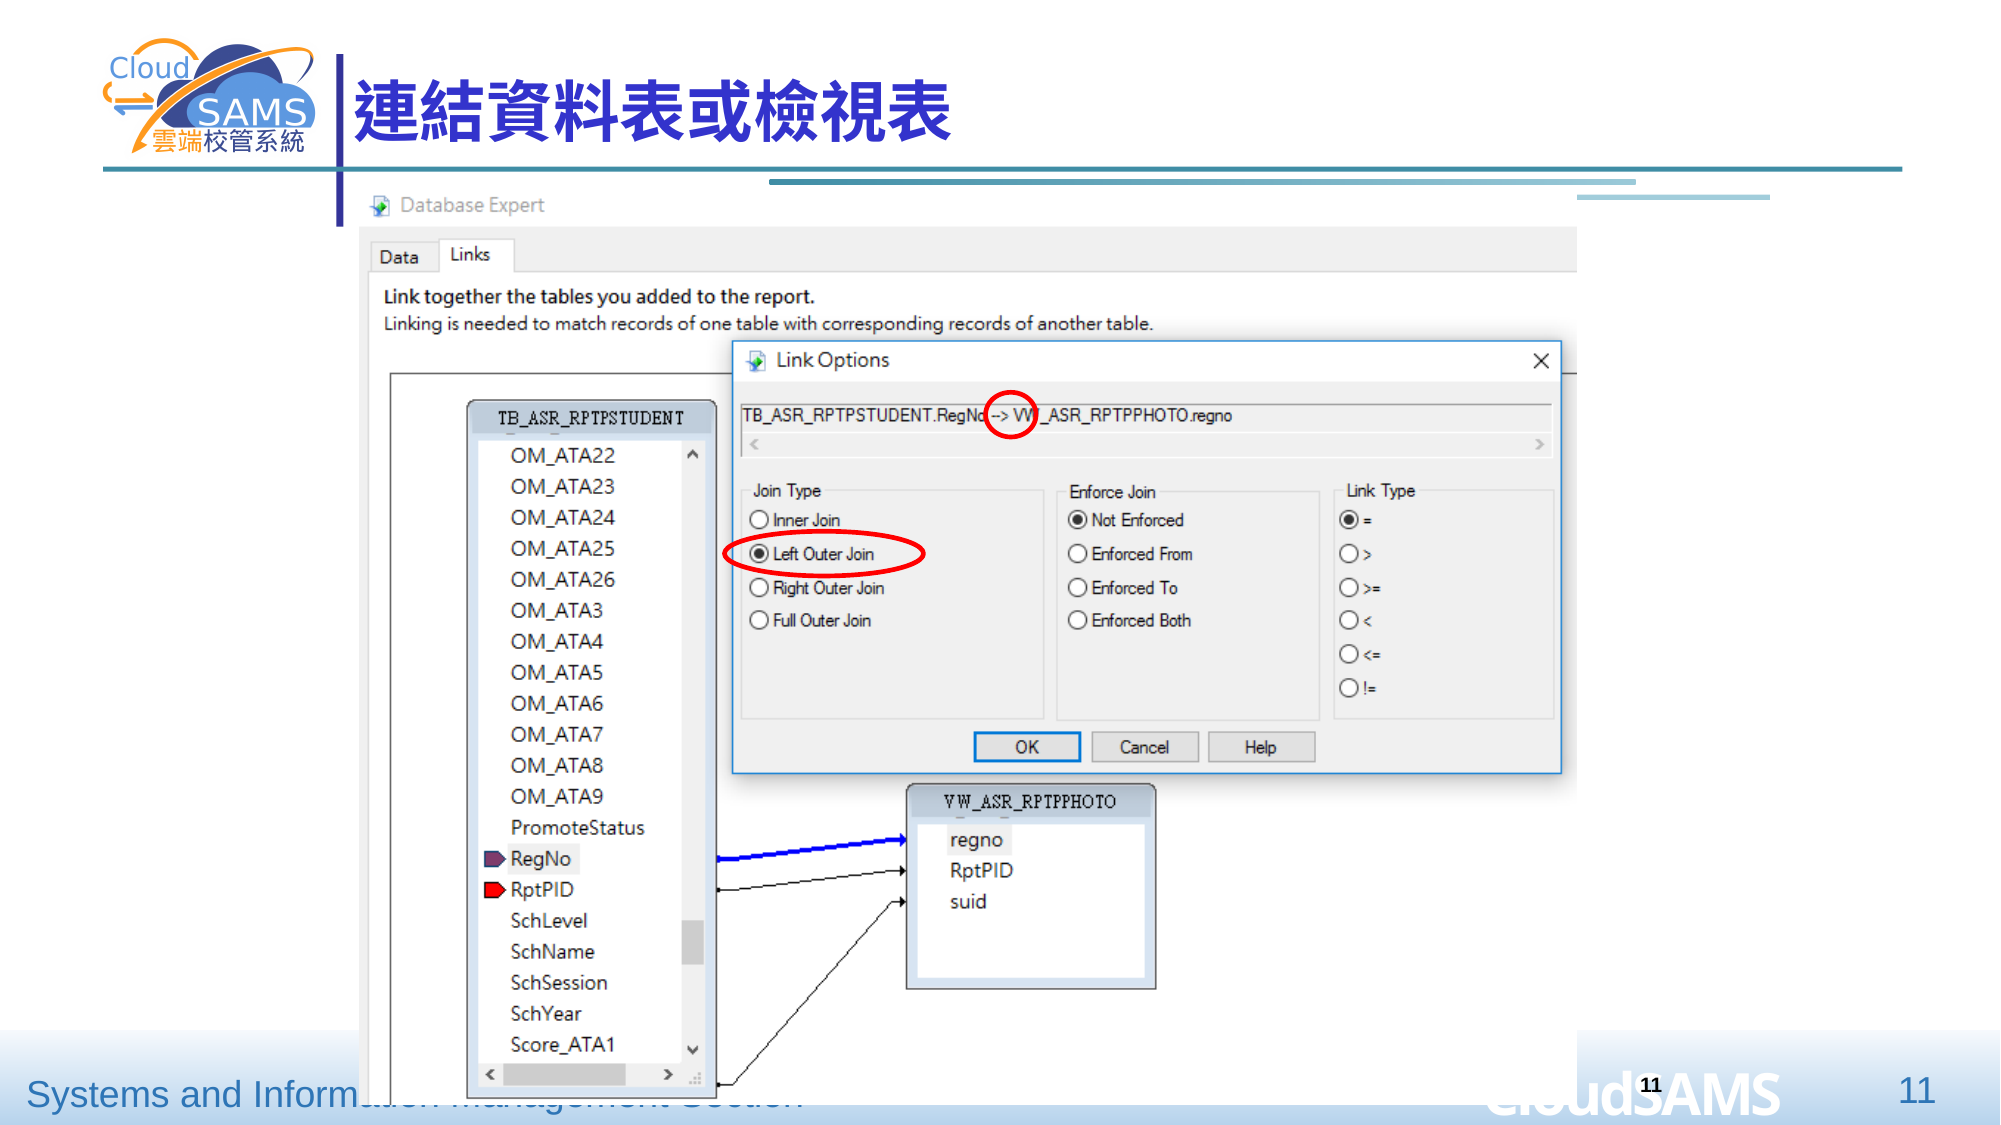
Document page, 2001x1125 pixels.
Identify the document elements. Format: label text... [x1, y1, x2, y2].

picture [359, 187, 1578, 1105]
picture [87, 7, 349, 175]
slide_number 11 [1755, 1059, 1952, 1125]
picture [344, 158, 349, 166]
text_box 11 [1581, 1029, 1678, 1105]
title 連結資料表或檢視表 [338, 32, 1455, 158]
